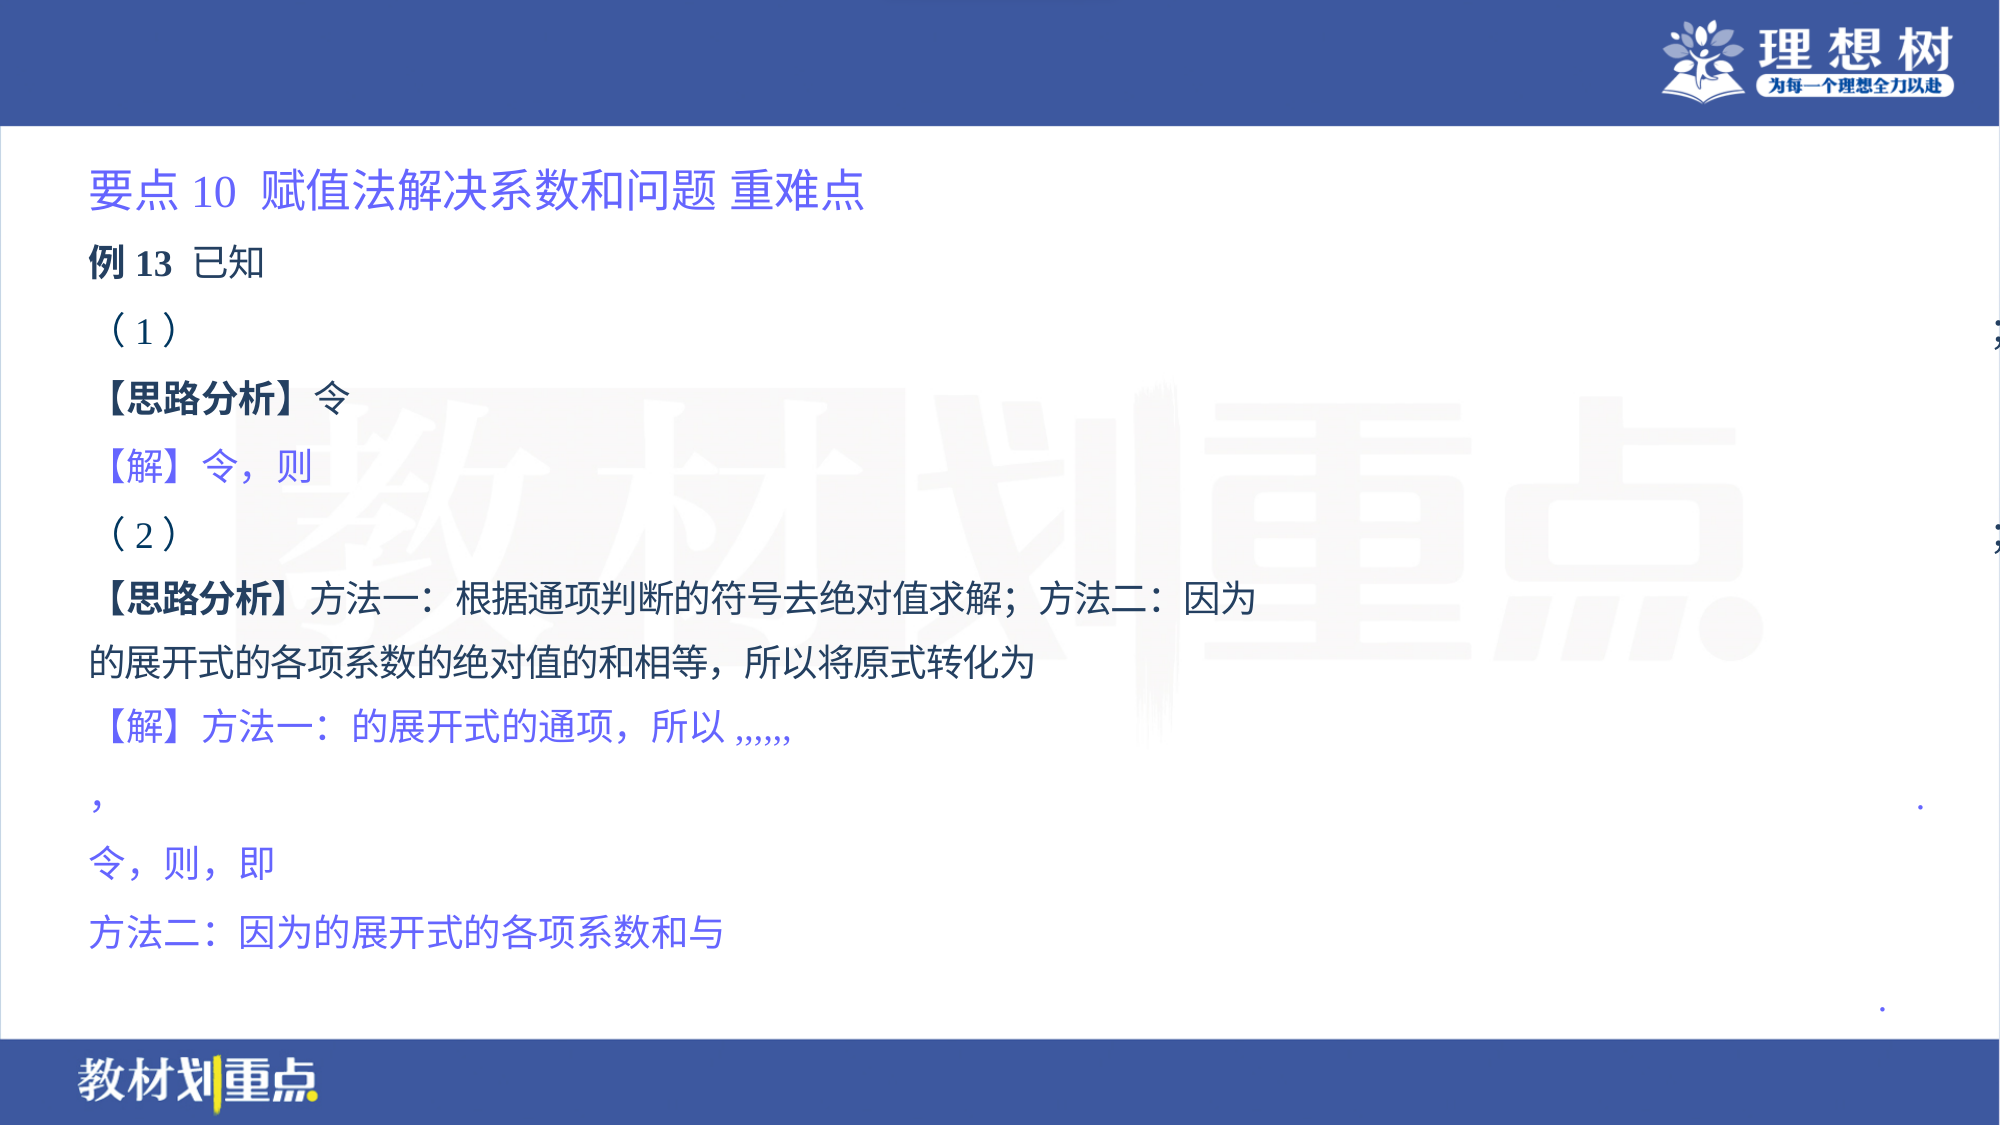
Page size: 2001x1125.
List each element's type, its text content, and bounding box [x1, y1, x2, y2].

picture [0, 0, 2000, 1125]
text_box 要点10 赋值法解决系数和问题 重难点 [88, 135, 1911, 276]
